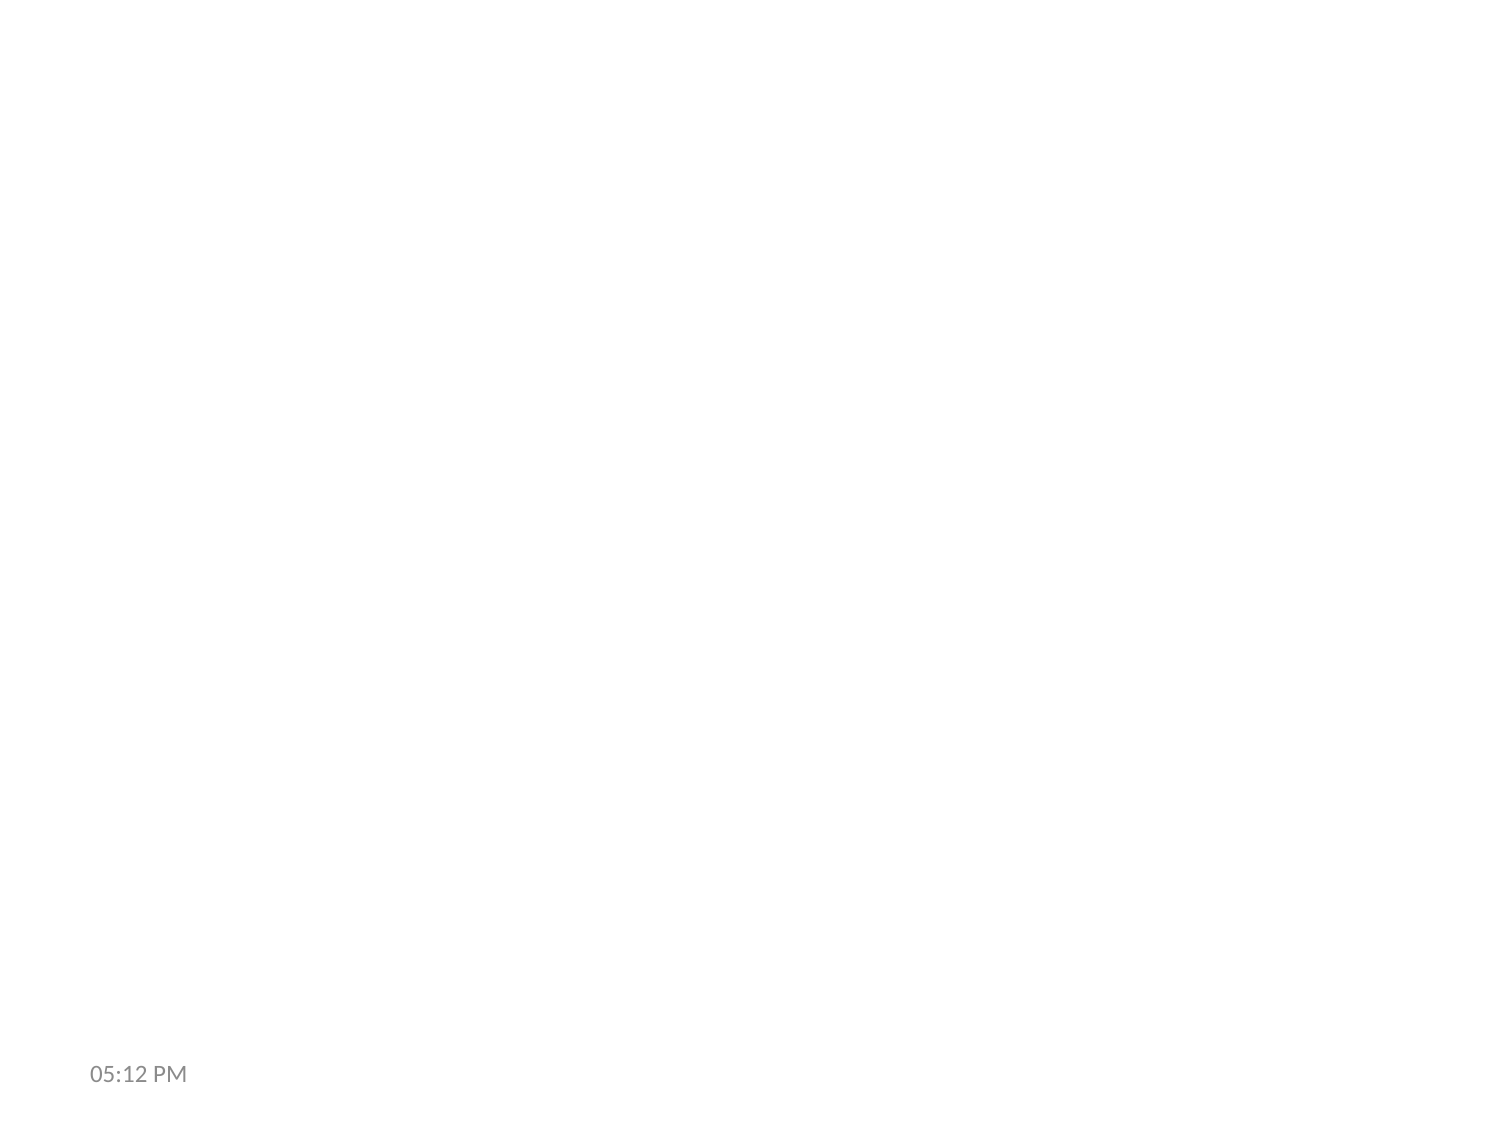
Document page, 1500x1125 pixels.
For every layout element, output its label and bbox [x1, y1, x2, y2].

slide_number [75, 1042, 425, 1103]
